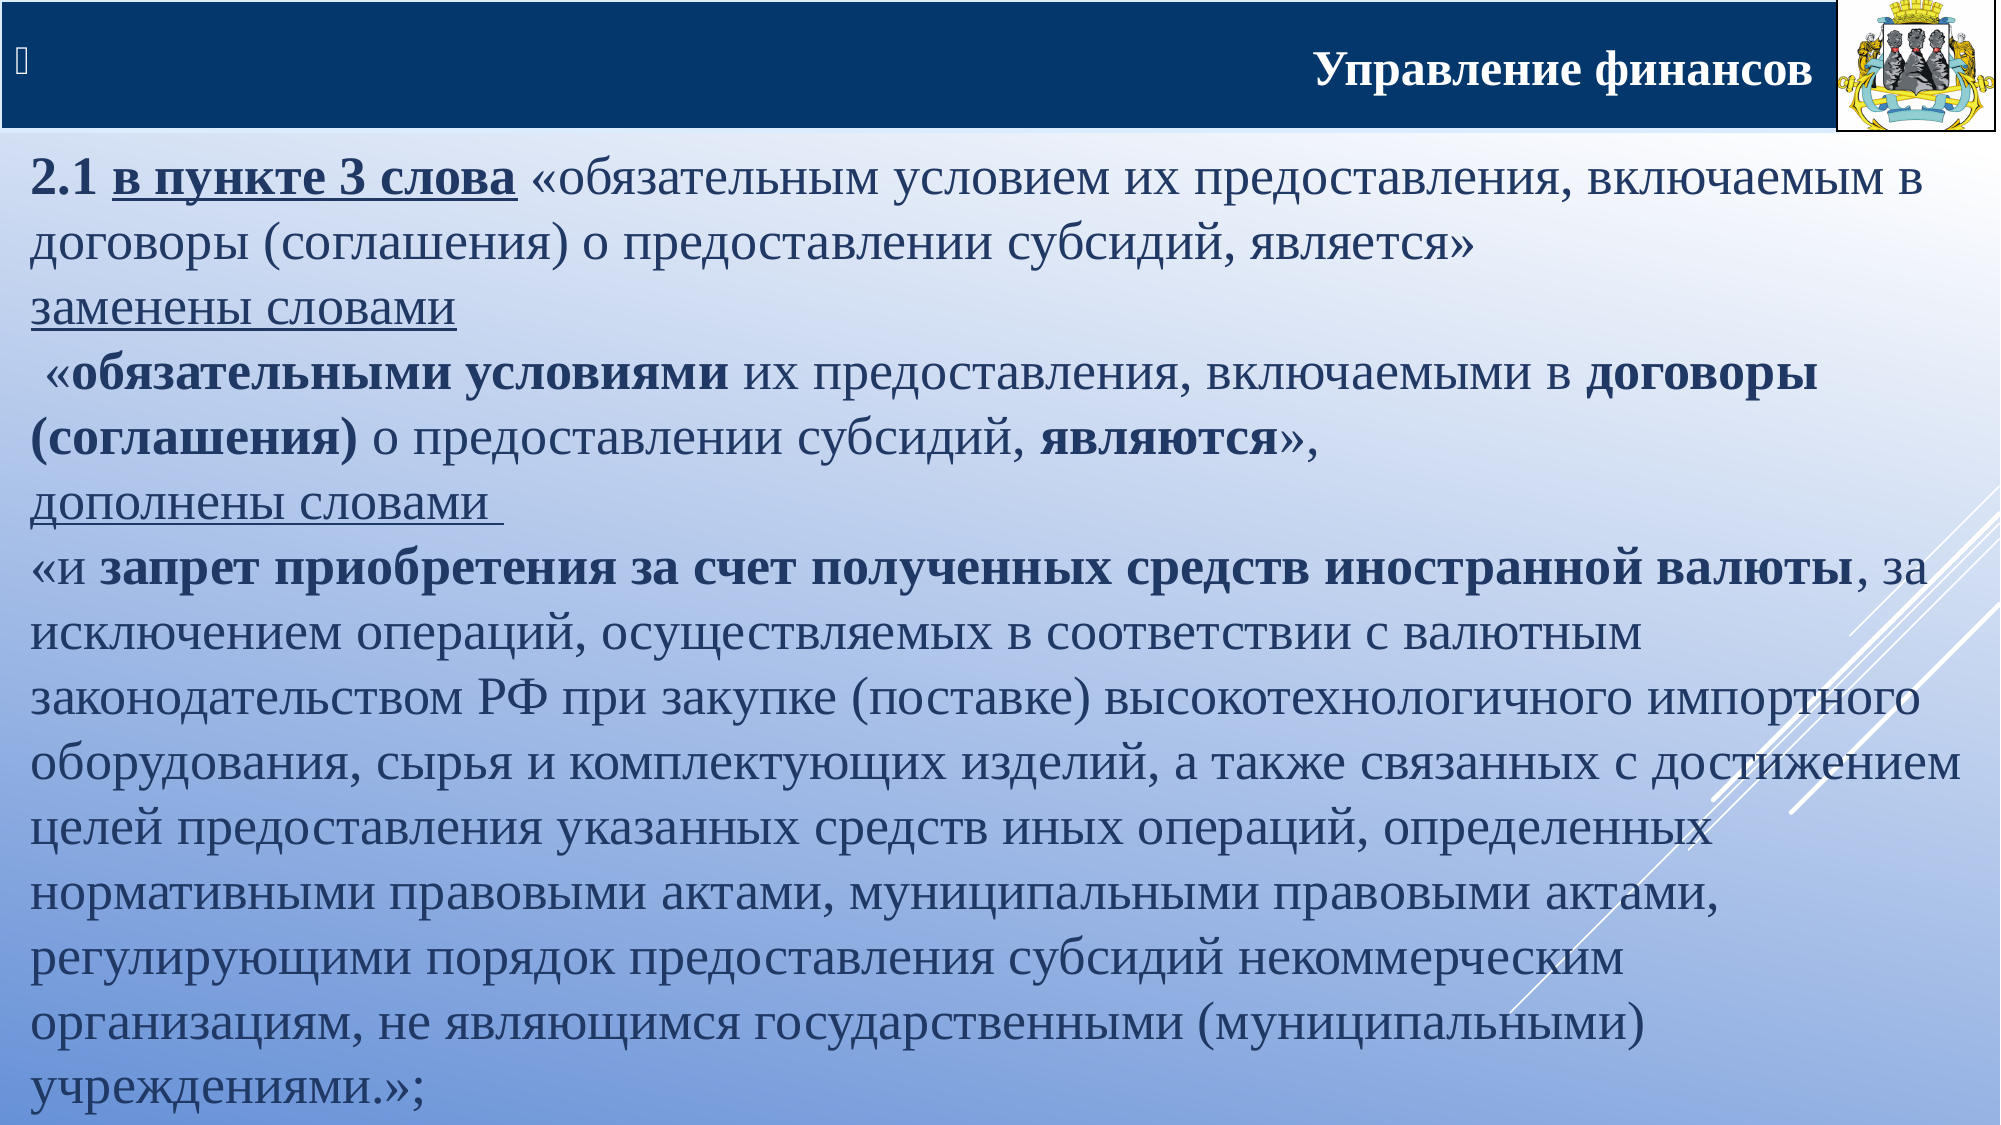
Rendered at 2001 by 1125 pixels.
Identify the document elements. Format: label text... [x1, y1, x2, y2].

list Управление финансов [0, 0, 1836, 132]
title 2.1 в пункте 3 слова «обязательным условием их предоставления, включаемым в договоры (соглашения) о предоставлении субсидий, является» заменены словами «обязательными условиями их предоставления, включаемыми в договоры (соглашения) о предоставлении субсидий, являются», дополнены словами «и запрет приобретения за счет полученных средств иностранной валюты, за исключением операций, осуществляемых в соответствии с валютным законодательством РФ при закупке (поставке) высокотехнологичного импортного оборудования, сырья и комплектующих изделий, а также связанных с достижением целей предоставления указанных средств иных операций, определенных нормативными правовыми актами, муниципальными правовыми актами, регулирующими порядок предоставления субсидий некоммерческим организациям, не являющимся государственными (муниципальными) учреждениями.»; [15, 132, 1985, 1125]
picture [1837, 0, 1995, 131]
